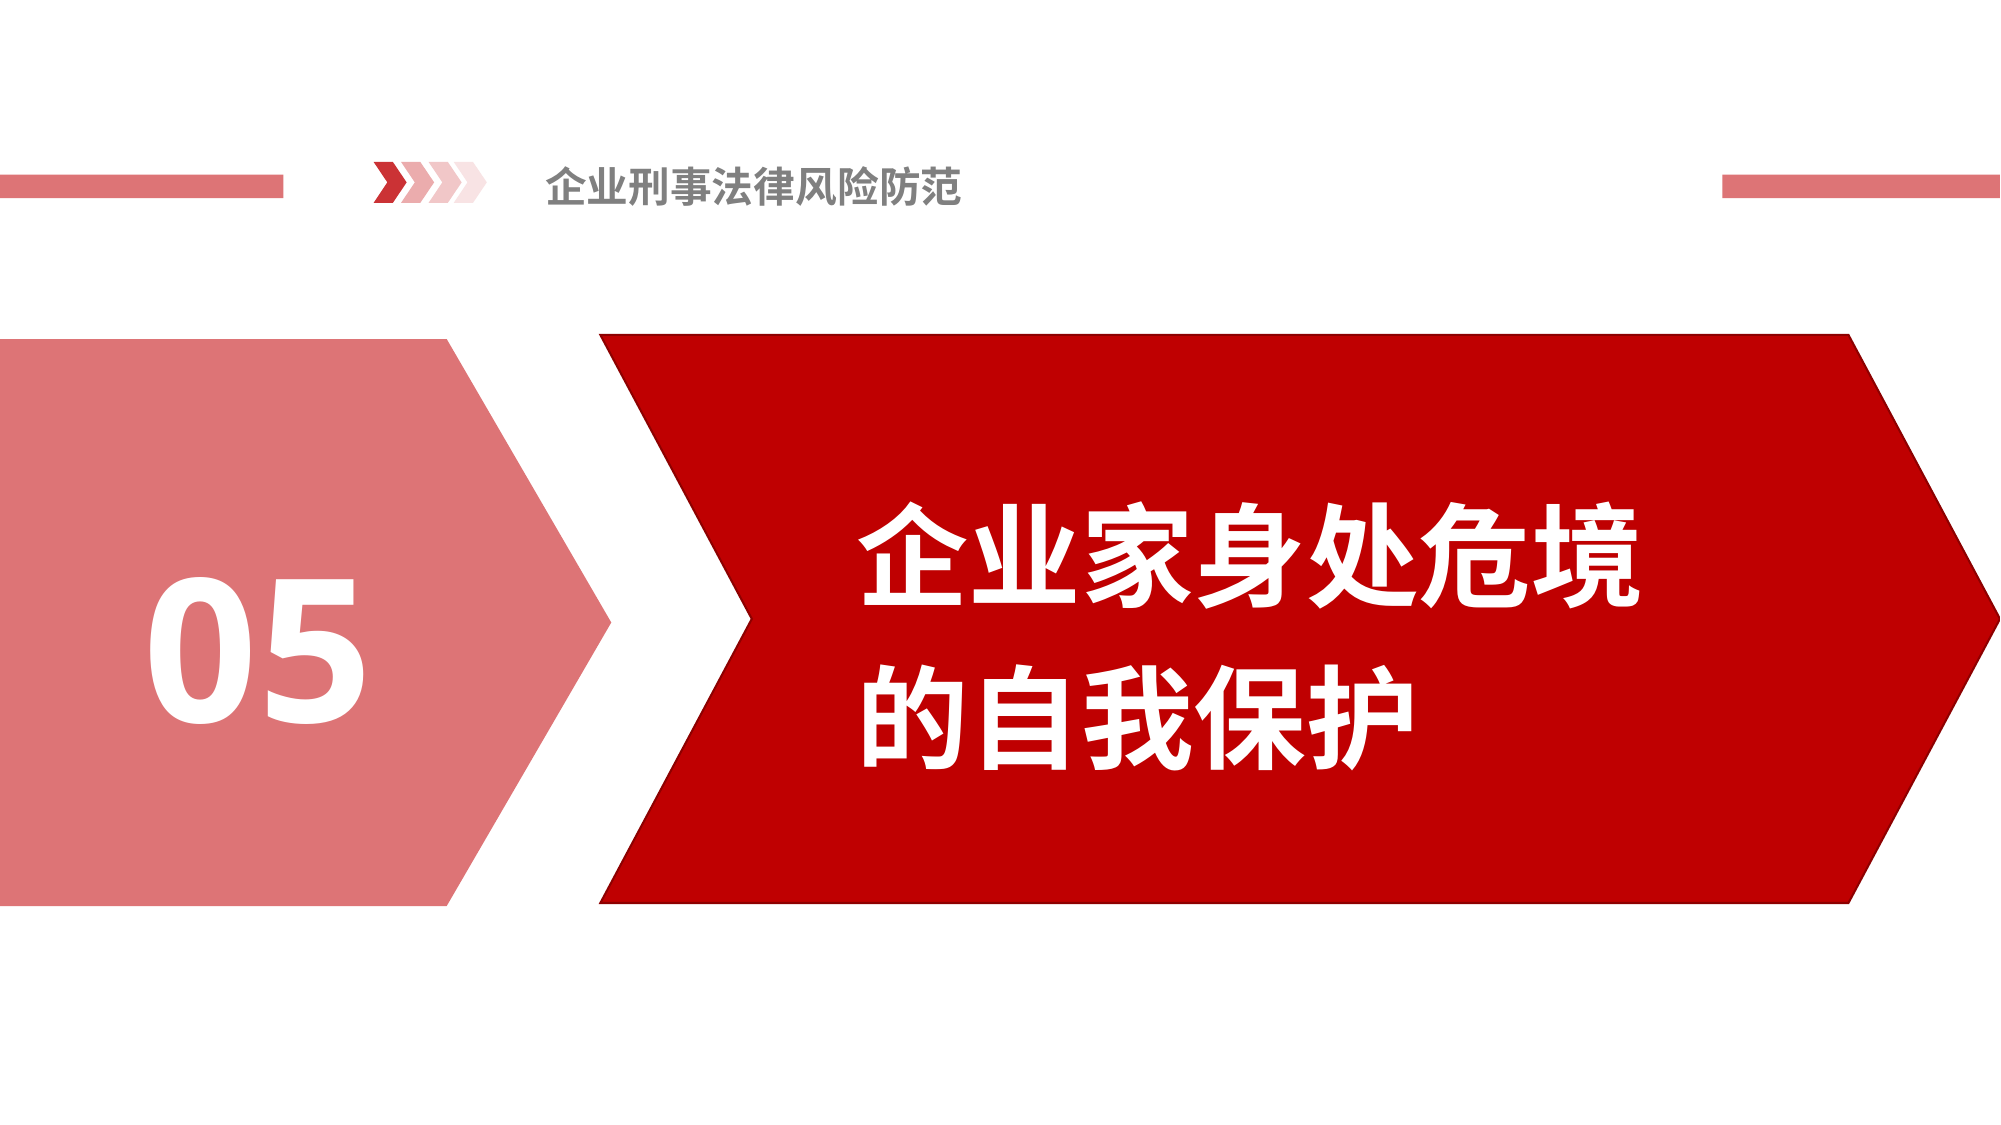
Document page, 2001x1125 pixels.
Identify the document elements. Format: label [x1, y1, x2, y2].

text_box [0, 174, 2000, 199]
text_box [0, 339, 612, 906]
text_box [373, 199, 1723, 225]
text_box [373, 135, 1723, 174]
text_box [600, 334, 2000, 903]
